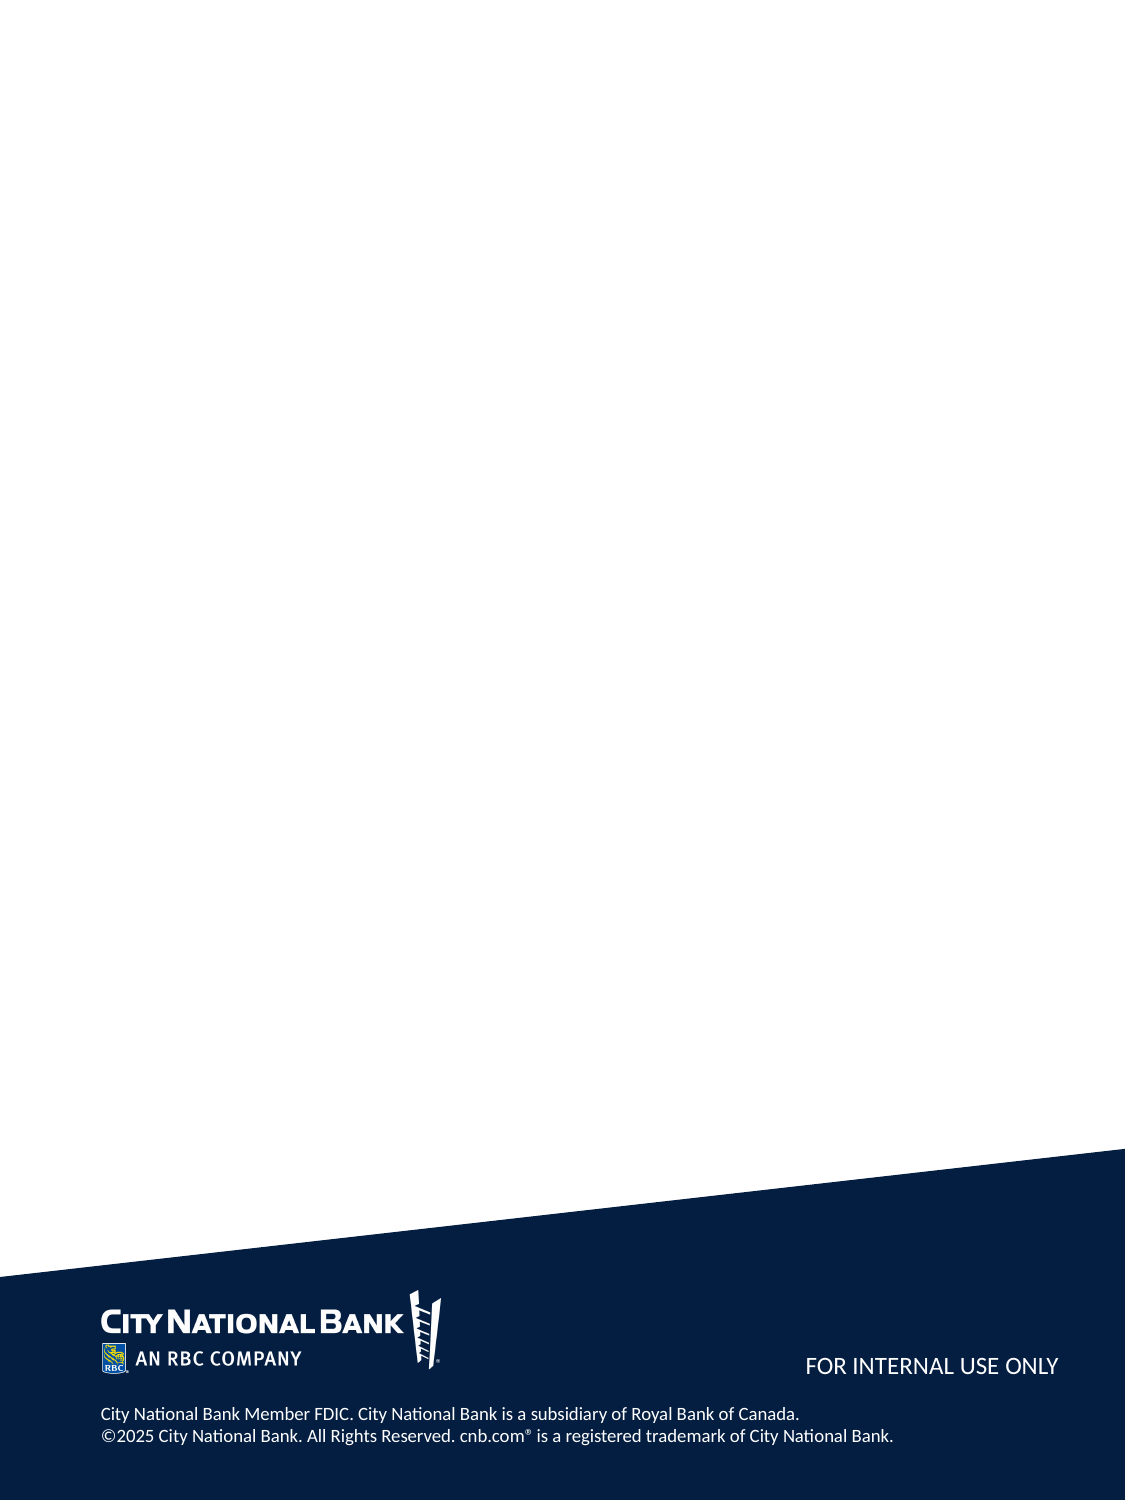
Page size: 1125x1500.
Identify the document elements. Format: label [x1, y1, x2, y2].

picture [101, 1290, 441, 1374]
